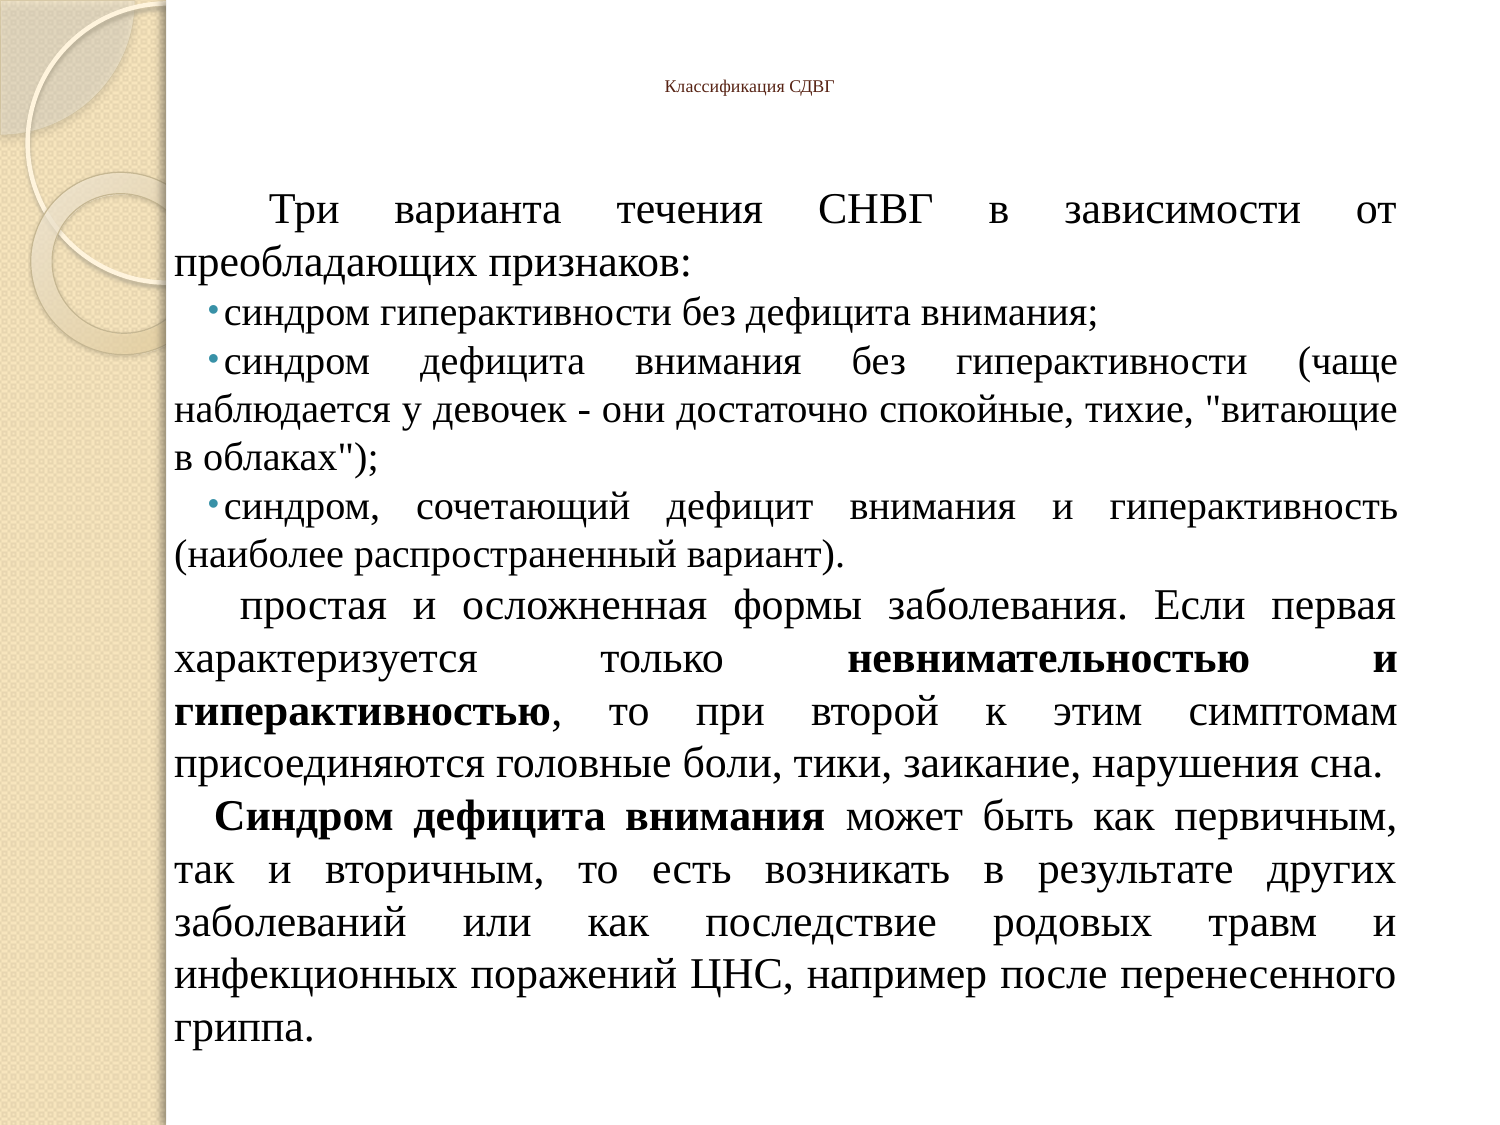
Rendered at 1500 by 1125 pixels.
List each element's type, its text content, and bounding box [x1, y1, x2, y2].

list Три варианта течения СНВГ в зависимости от преобладающих признаков: синдром гиперактивности без дефицита внимания; синдром дефицита внимания без гиперактивности (чаще наблюдается у девочек - они достаточно спокойные, тихие, "витающие в облаках"); синдром, сочетающий дефицит внимания и гиперактивность (наиболее распространенный вариант). простая и осложненная формы заболевания. Если первая характеризуется только невнимательностью и гиперактивностью, то при второй к этим симптомам присоединяются головные боли, тики, заикание, нарушения сна. Синдром дефицита внимания может быть как первичным, так и вторичным, то есть возникать в результате других заболеваний или как последствие родовых травм и инфекционных поражений ЦНС, например после перенесенного гриппа. [159, 172, 1414, 1083]
title Классификация СДВГ [75, 45, 1425, 126]
